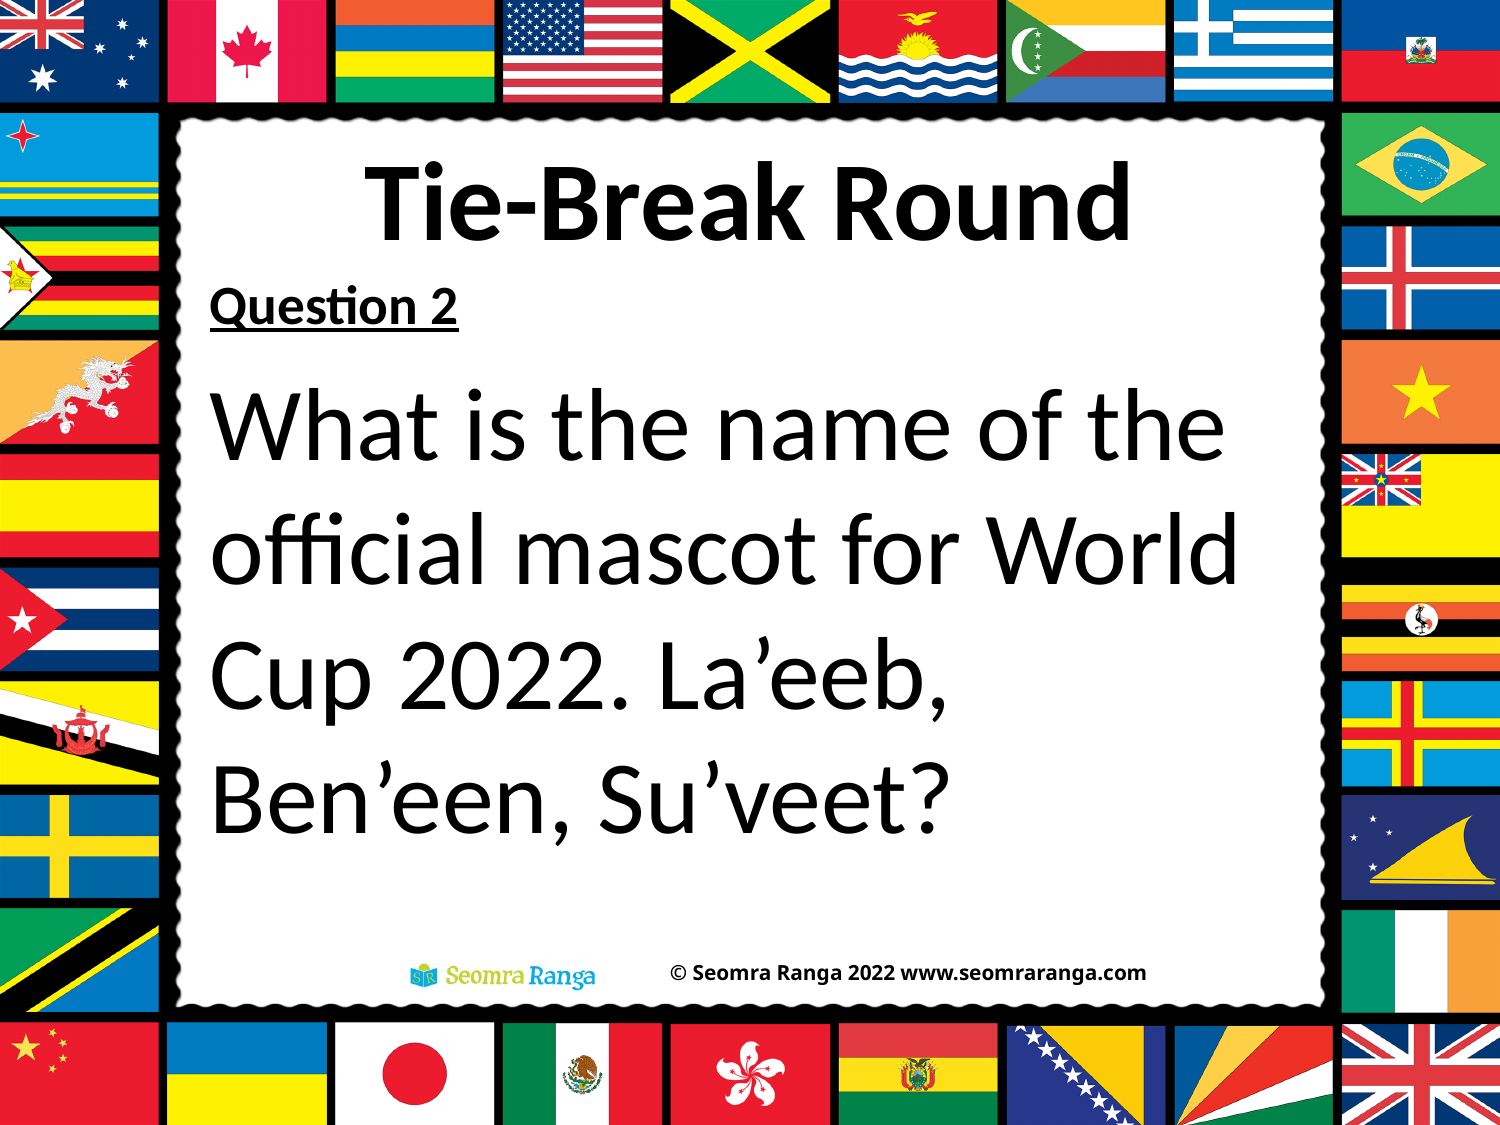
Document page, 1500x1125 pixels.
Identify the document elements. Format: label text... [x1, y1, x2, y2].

title Tie-Break Round [183, 101, 1317, 290]
list Question 2 What is the name of the official mascot for World Cup 2022. La’eeb, Ben’een, Su’veet? [194, 261, 1306, 953]
picture [0, 0, 1500, 1125]
text_box © Seomra Ranga 2022 www.seomraranga.com [631, 953, 1187, 993]
picture [10, 122, 36, 150]
